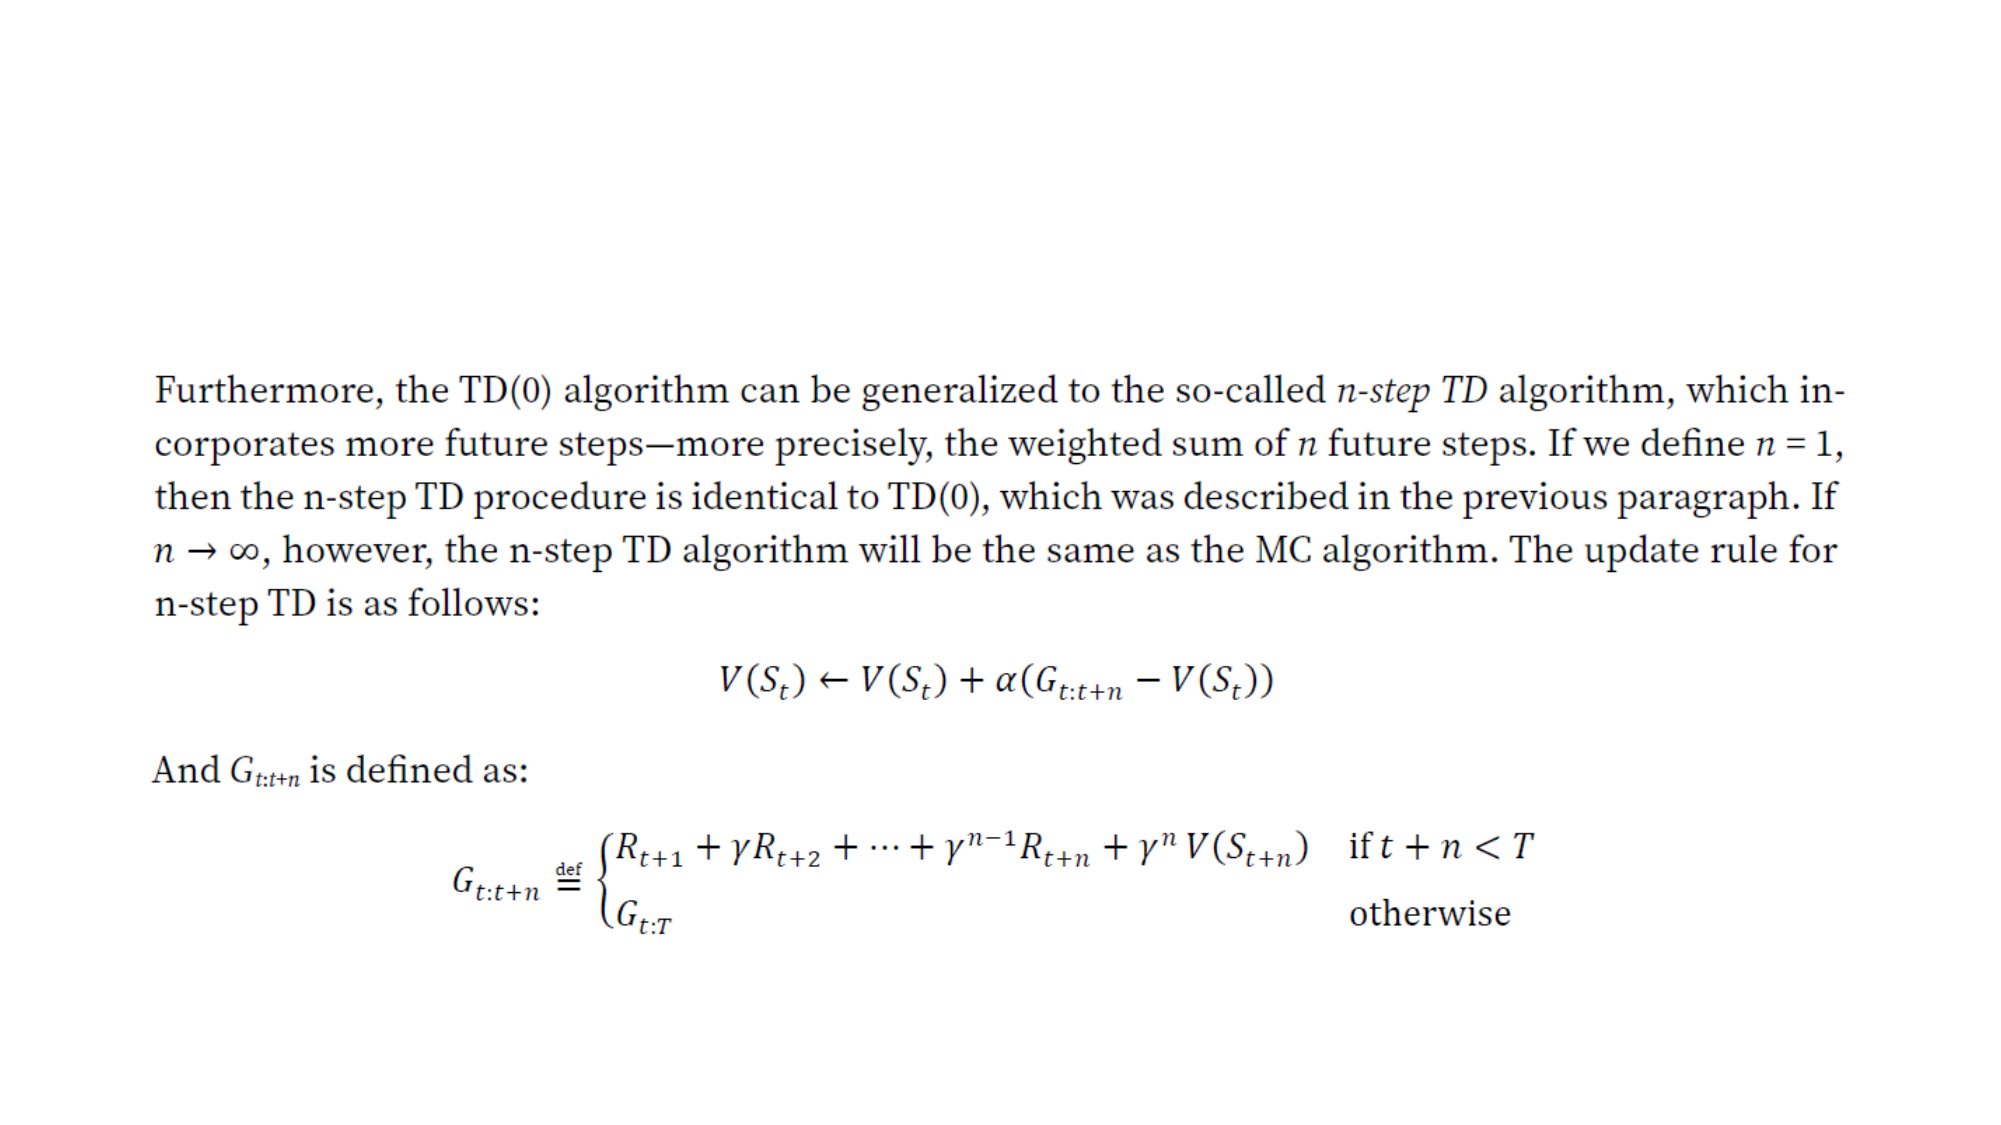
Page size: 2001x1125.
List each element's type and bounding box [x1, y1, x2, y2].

list [137, 355, 1863, 958]
